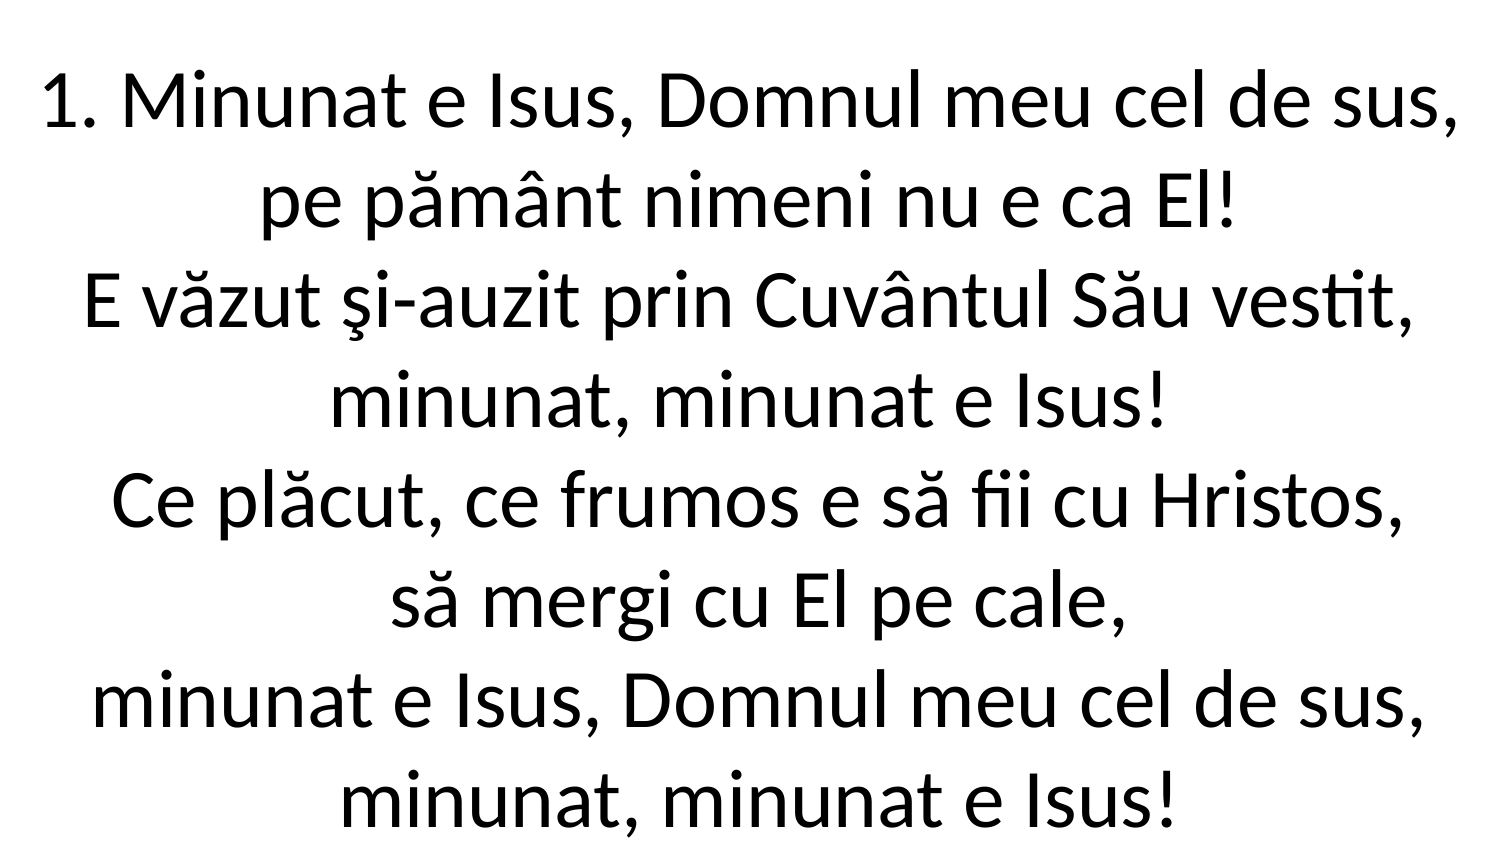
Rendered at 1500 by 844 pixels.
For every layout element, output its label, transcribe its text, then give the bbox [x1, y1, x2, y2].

text_box 1. Minunat e Isus, Domnul meu cel de sus, pe pământ nimeni nu e ca El! E văzut şi-auzit prin Cuvântul Său vestit, minunat, minunat e Isus! Ce plăcut, ce frumos e să fii cu Hristos, să mergi cu El pe cale, minunat e Isus, Domnul meu cel de sus, minunat, minunat e Isus! [23, 0, 1477, 844]
